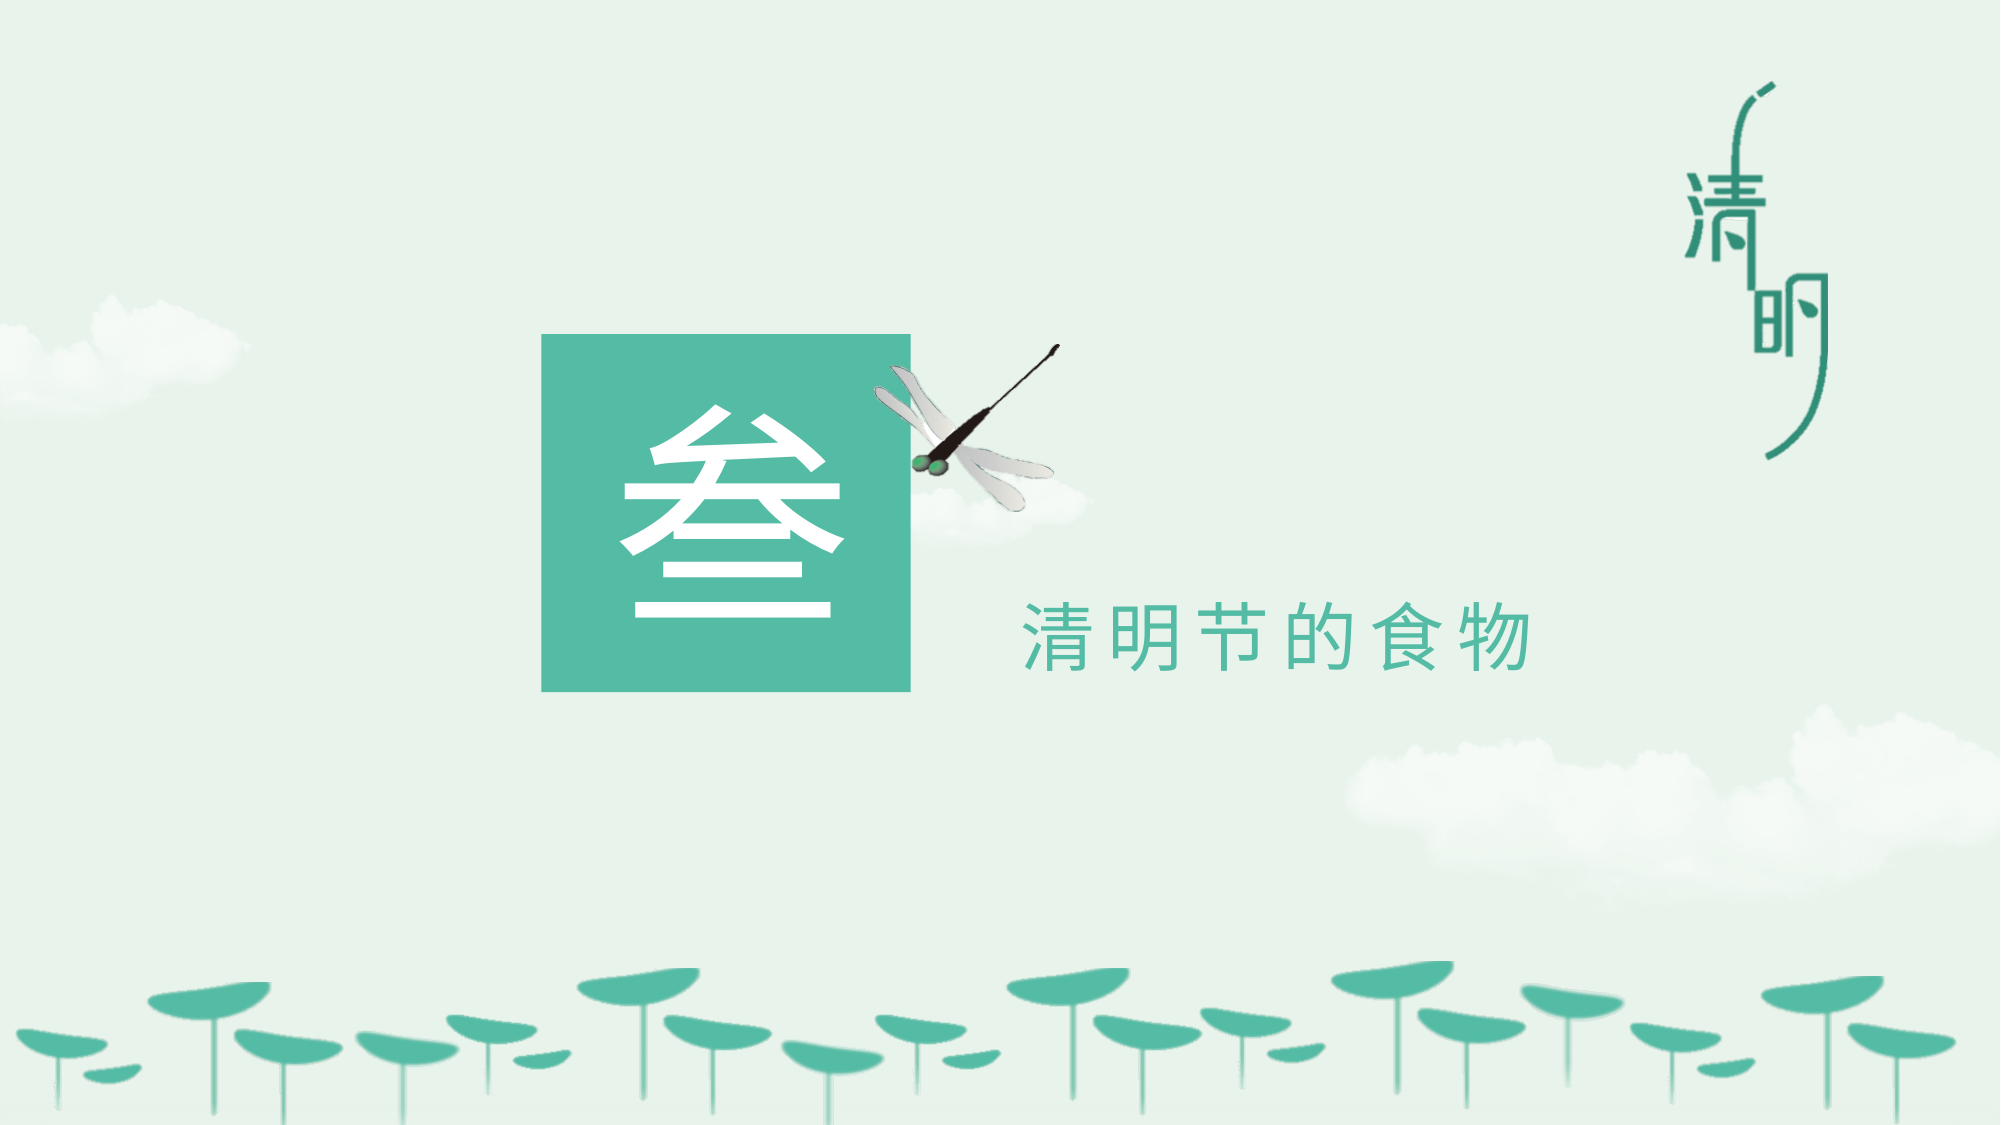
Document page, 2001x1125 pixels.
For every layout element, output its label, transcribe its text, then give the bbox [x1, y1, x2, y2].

text_box 清明节的食物 [1048, 583, 1656, 688]
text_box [541, 334, 1048, 693]
picture [0, 0, 2001, 1125]
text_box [12, 890, 1979, 1125]
